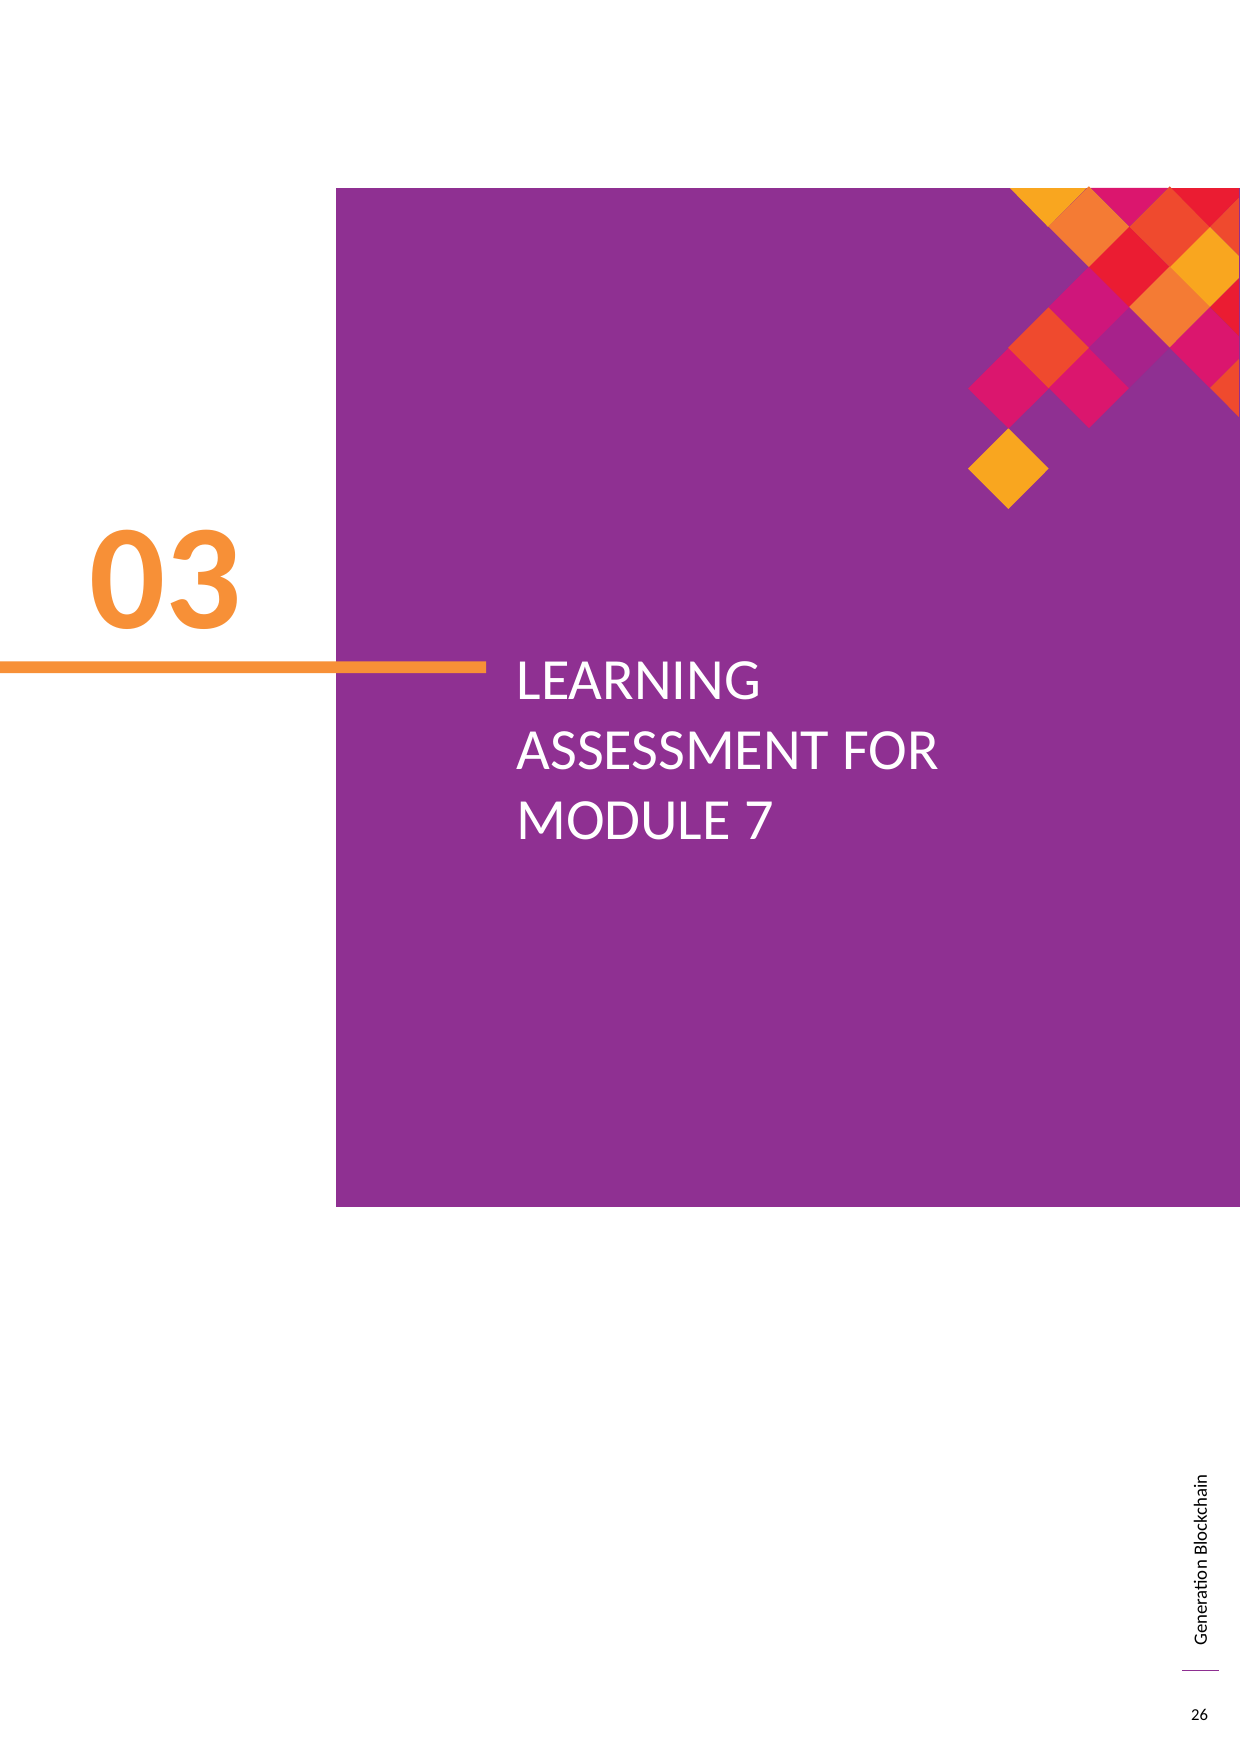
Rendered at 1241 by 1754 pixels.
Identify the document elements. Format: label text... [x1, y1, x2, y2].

slide_number 26 [1170, 1692, 1229, 1736]
list LEARNING ASSESSMENT FOR MODULE 7 [501, 634, 1074, 813]
list 03 [74, 471, 375, 727]
